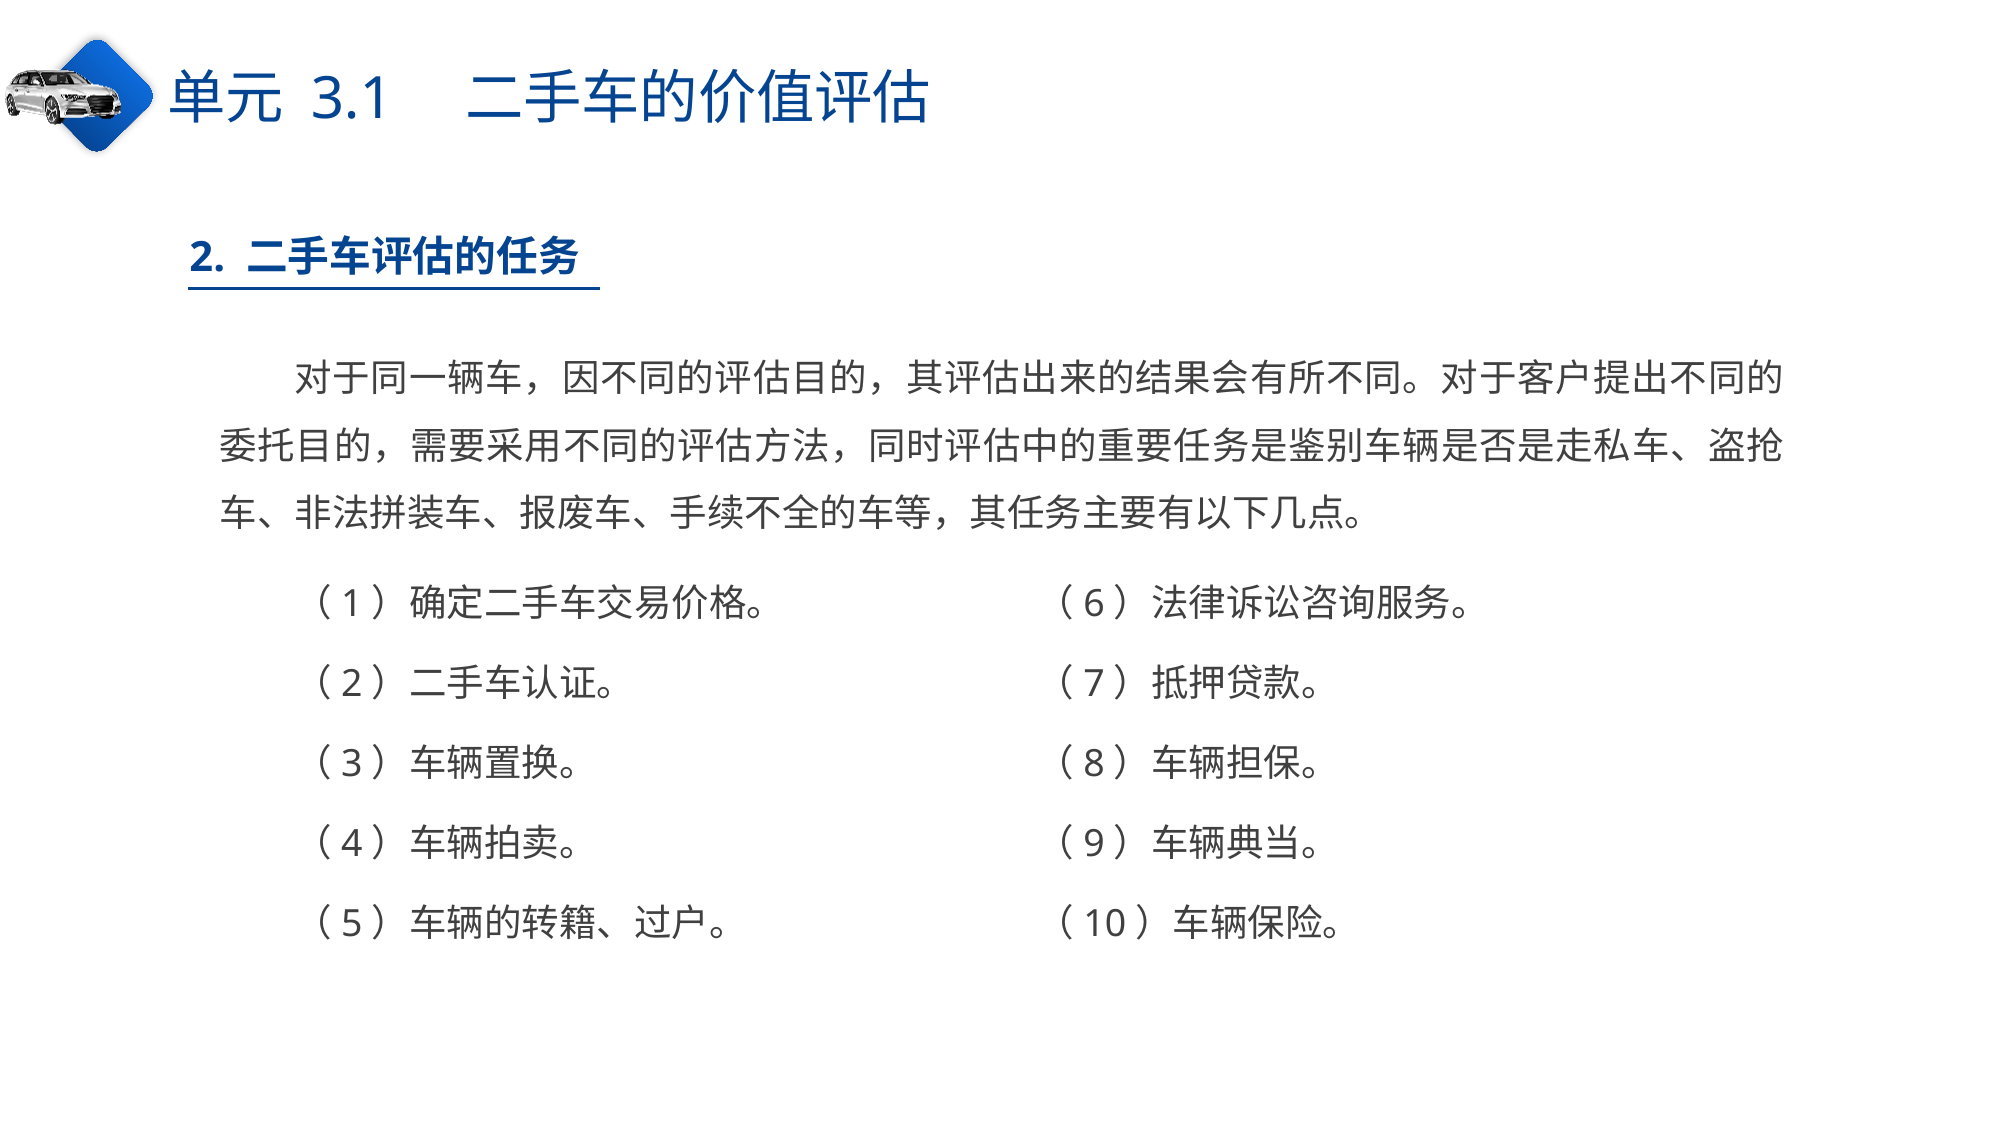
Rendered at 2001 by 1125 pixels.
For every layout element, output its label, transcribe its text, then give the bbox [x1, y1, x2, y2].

text_box 单元 3.1 二手车的价值评估 [152, 52, 946, 138]
text_box （1）确定二手车交易价格。 （2）二手车认证。 （3）车辆置换。 （4）车辆拍卖。 （5）车辆的转籍、过户。 [204, 549, 947, 952]
text_box 对于同一辆车，因不同的评估目的，其评估出来的结果会有所不同。对于客户提出不同的委托目的，需要采用不同的评估方法，同时评估中的重要任务是鉴别车辆是否是走私车、盗抢车、非法拼装车、报废车、手续不全的车等，其任务主要有以下几点。 [204, 324, 1800, 542]
text_box （6）法律诉讼咨询服务。 （7）抵押贷款。 （8）车辆担保。 （9）车辆典当。 （10）车辆保险。 [947, 549, 1771, 952]
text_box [174, 222, 1330, 289]
picture [0, 31, 125, 157]
